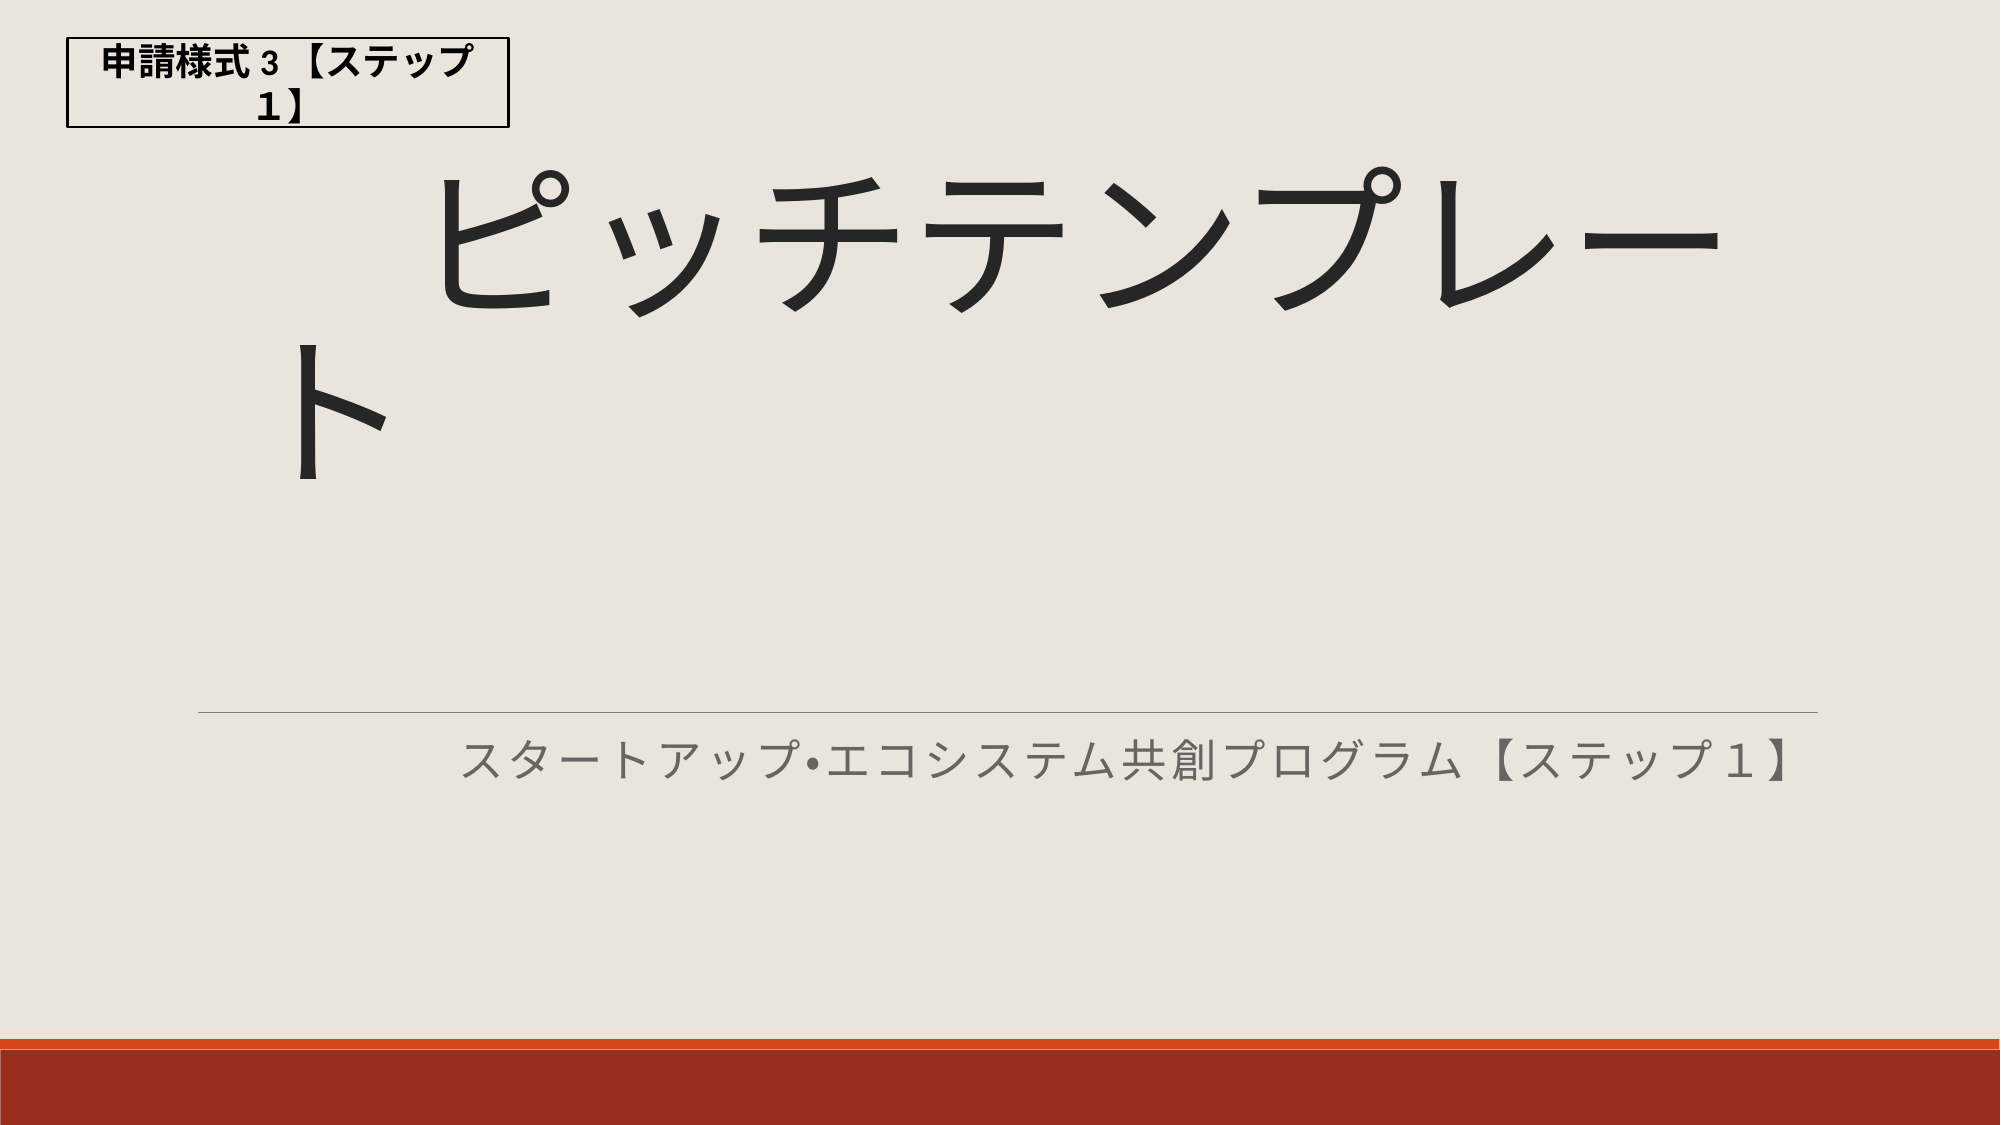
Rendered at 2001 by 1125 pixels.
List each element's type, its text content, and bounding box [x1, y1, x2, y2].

subtitle スタートアップ・エコシステム共創プログラム【ステップ１】 [180, 730, 1831, 919]
title ピッチテンプレート [166, 101, 1817, 687]
text_box 申請様式3【ステップ１】 [66, 37, 510, 128]
